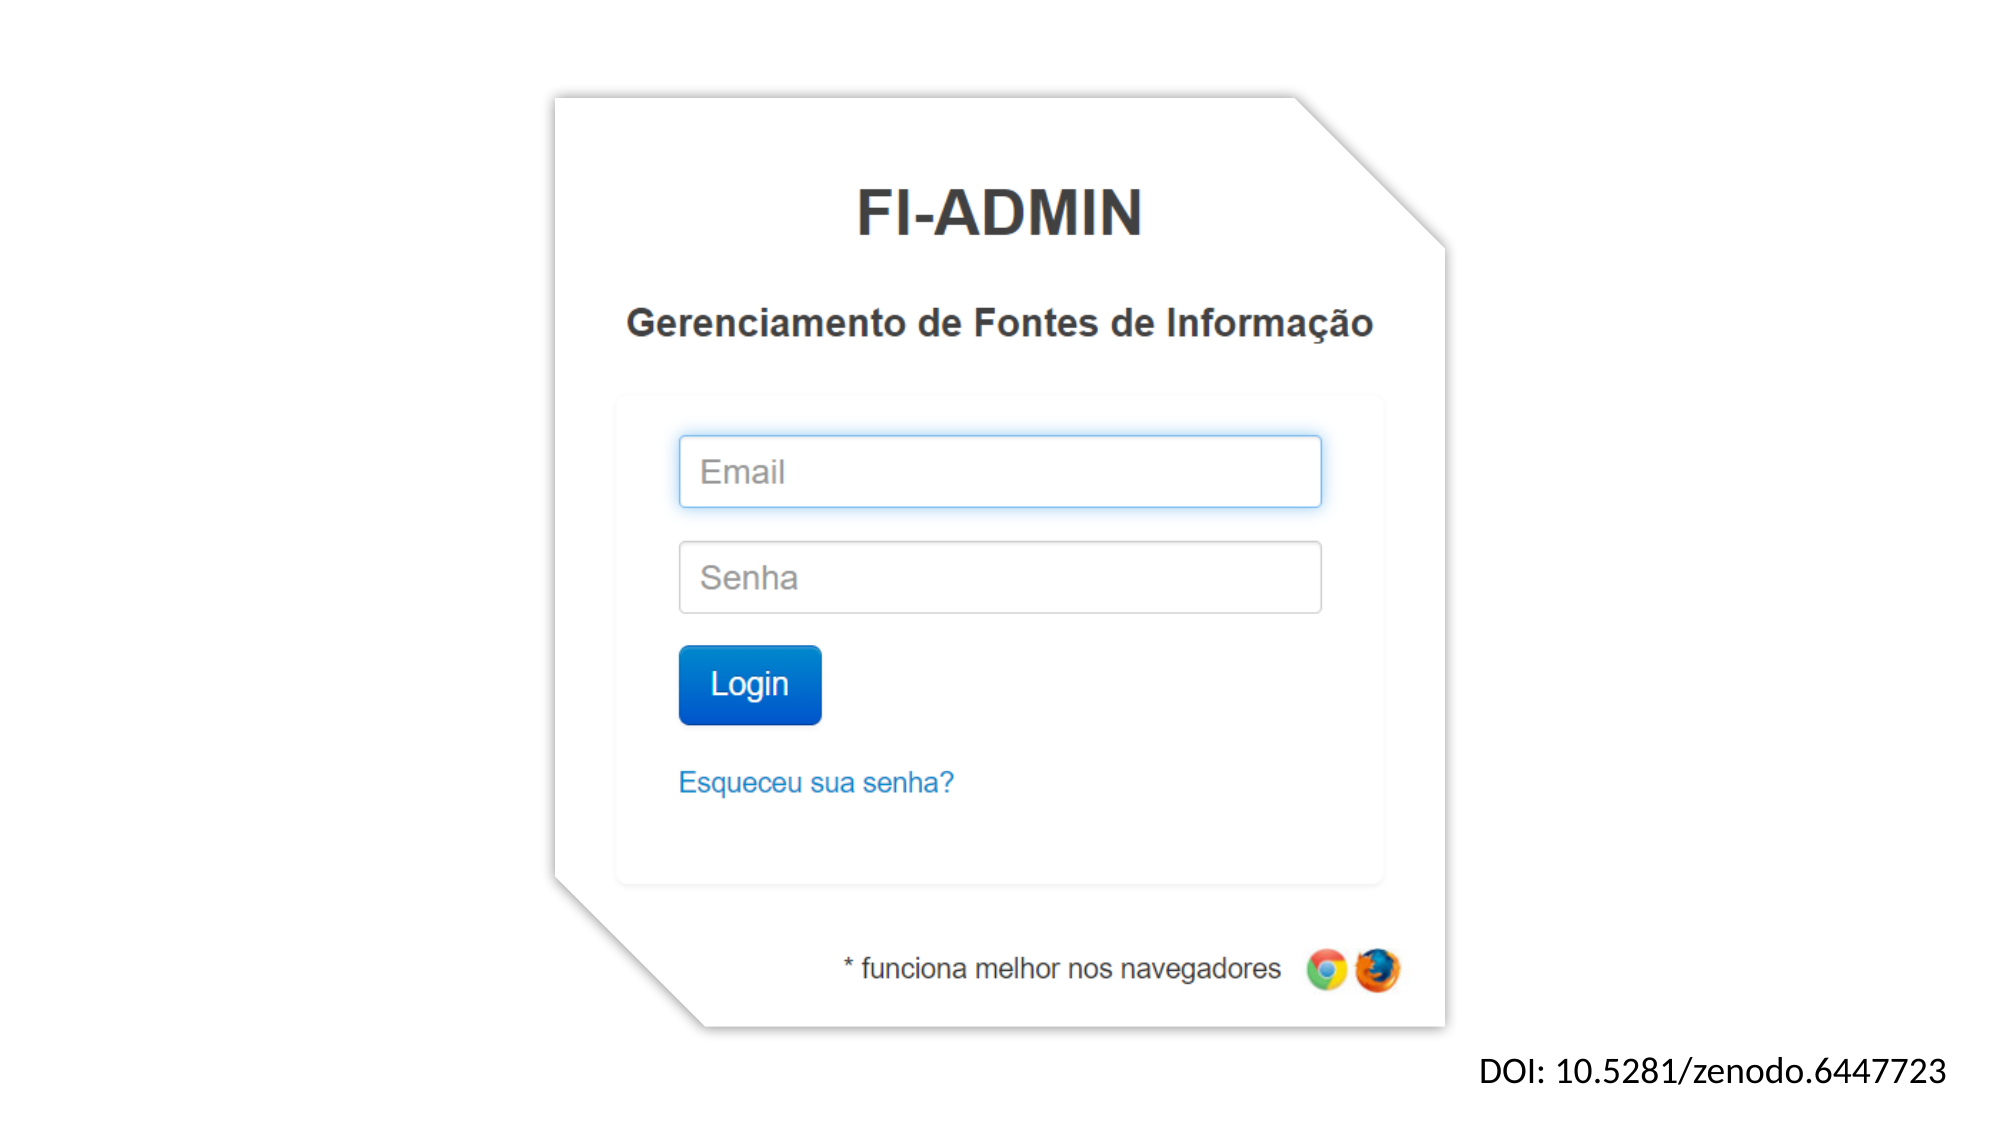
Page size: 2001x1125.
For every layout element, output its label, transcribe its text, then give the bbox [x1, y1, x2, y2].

picture [562, 105, 1438, 1020]
text_box DOI: 10.5281/zenodo.6447723 [1464, 1039, 1965, 1099]
